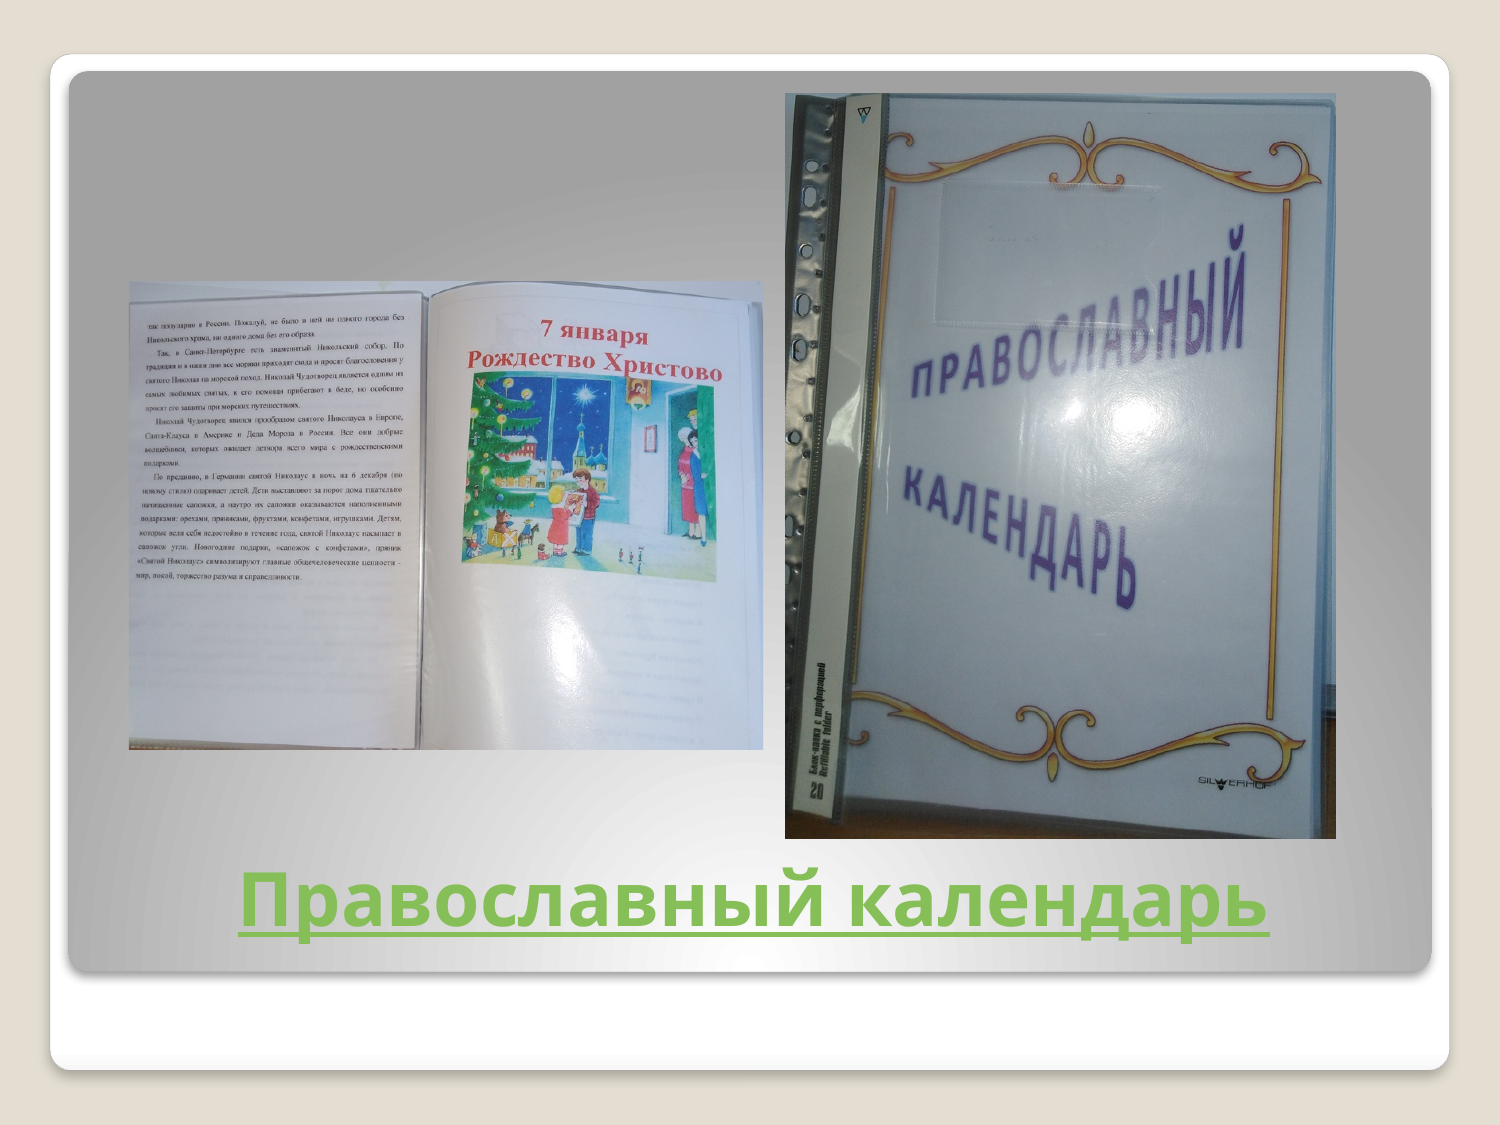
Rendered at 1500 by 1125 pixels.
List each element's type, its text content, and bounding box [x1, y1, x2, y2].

picture [784, 93, 1337, 839]
title Православный календарь [82, 817, 1425, 961]
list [128, 280, 764, 751]
